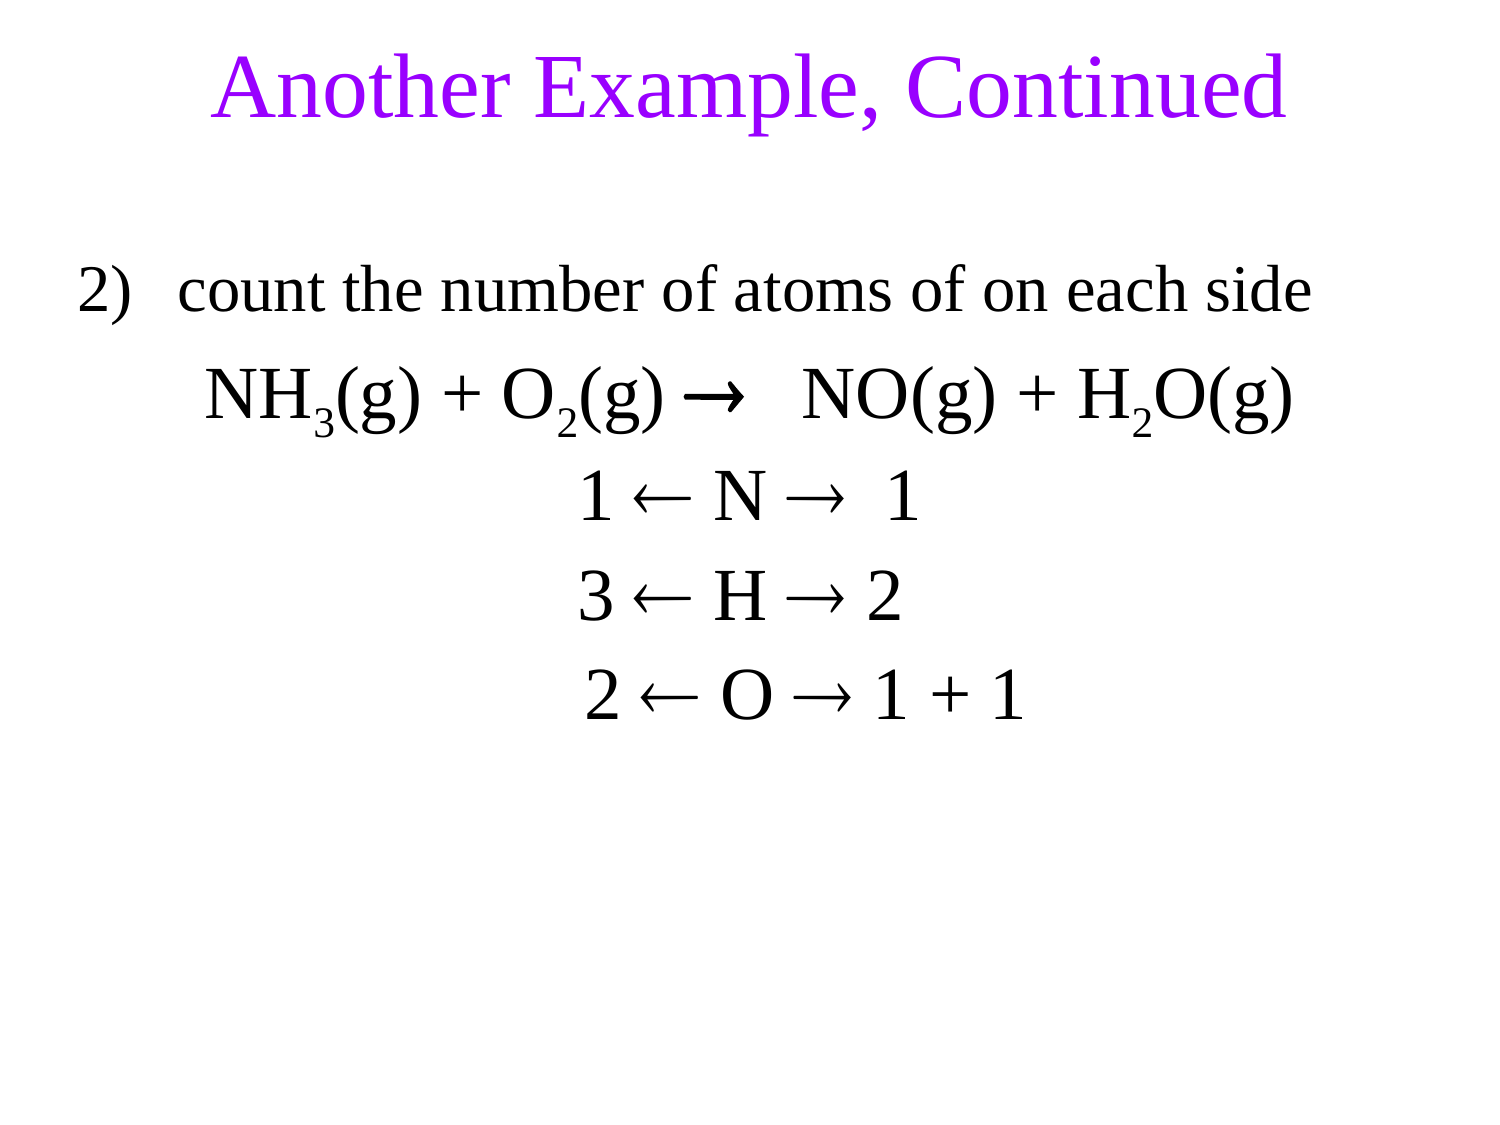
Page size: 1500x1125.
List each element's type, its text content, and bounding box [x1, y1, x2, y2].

text_box count the number of atoms of on each side NH3(g) + O2(g)  NO(g) + H2O(g) 1  N 1 3  H  2 2  O  1 + 1 [62, 149, 1438, 1075]
text_box Another Example, Continued [112, 12, 1388, 150]
